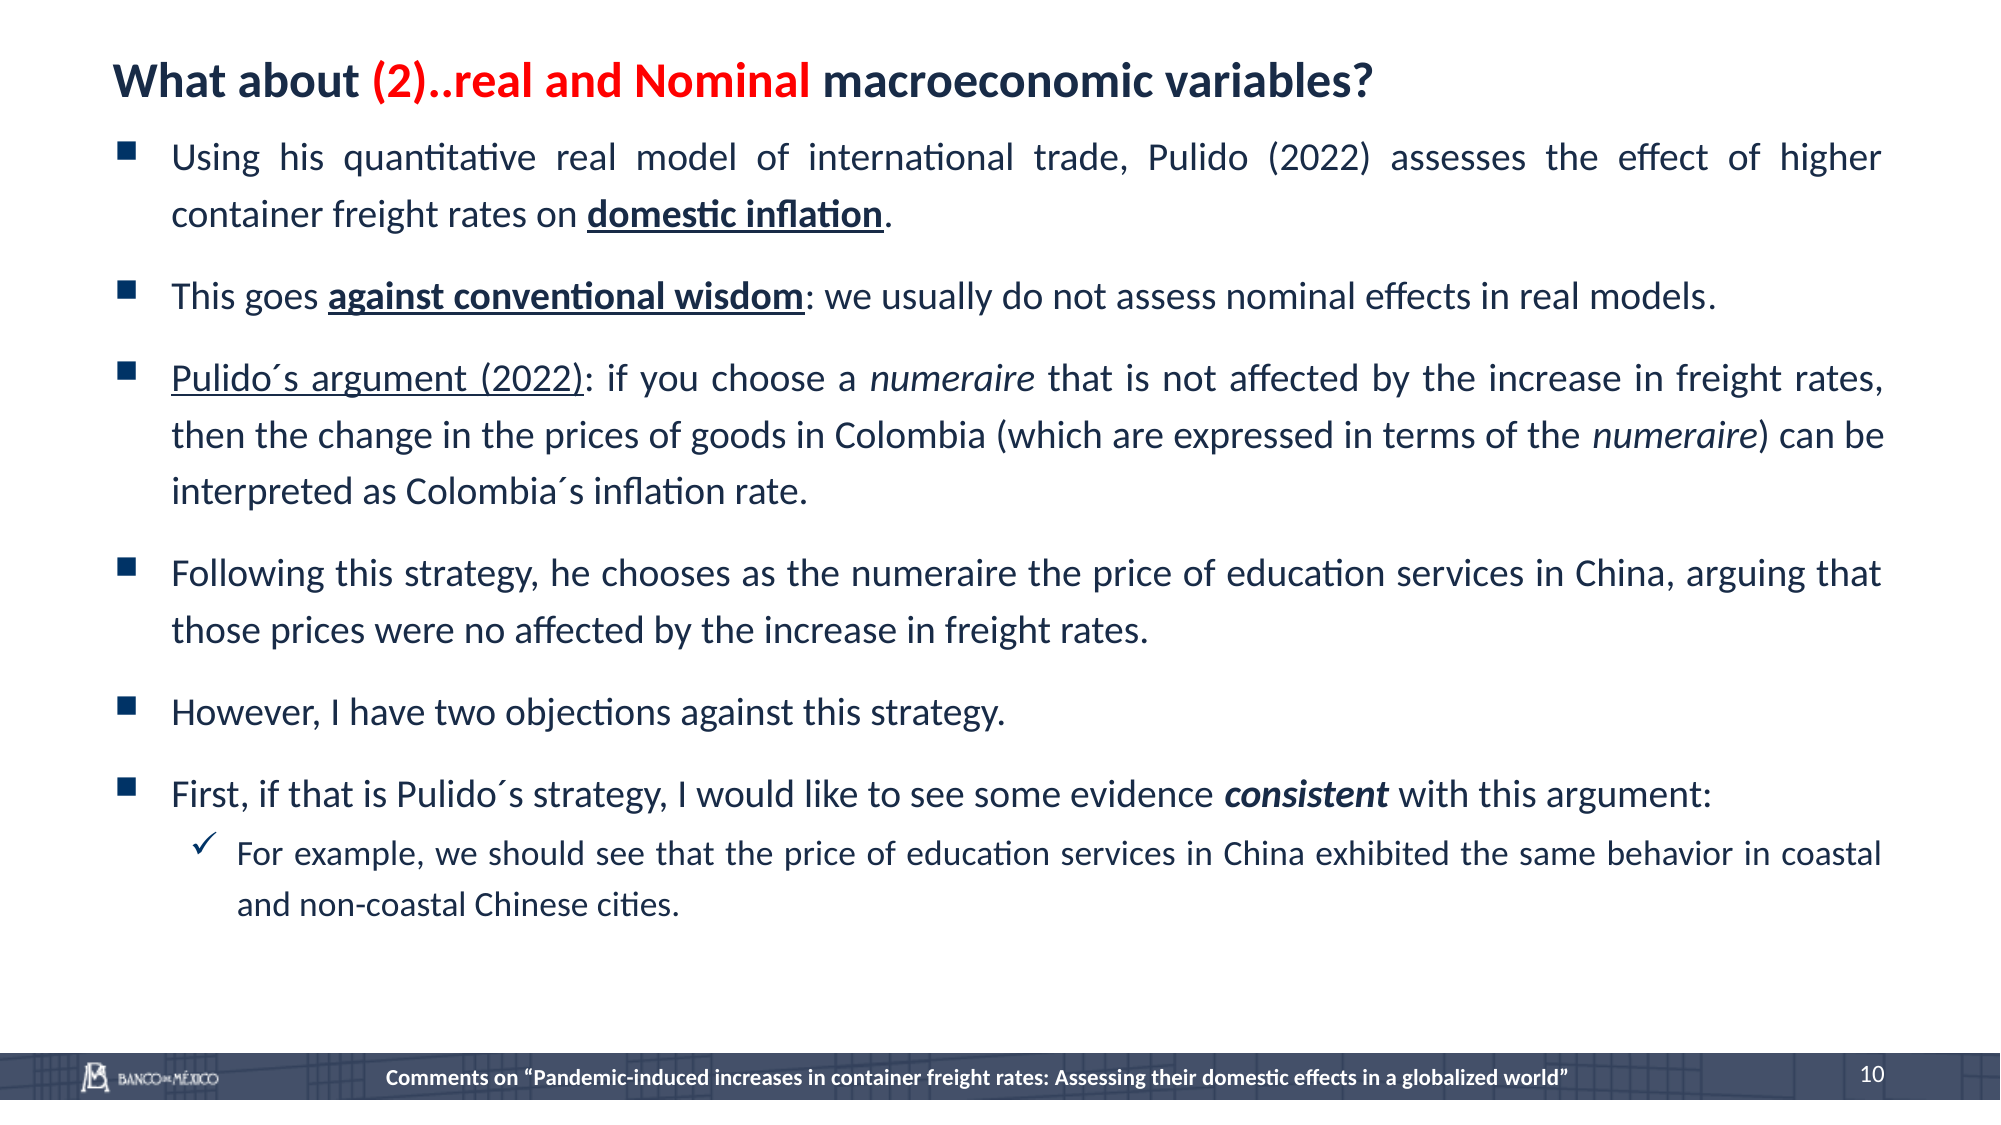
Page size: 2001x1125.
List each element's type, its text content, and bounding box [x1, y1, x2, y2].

picture [1900, 1053, 2000, 1100]
list Using his quantitative real model of international trade, Pulido (2022) assesses the effect of higher container freight rates on domestic inflation. This goes against conventional wisdom: we usually do not assess nominal effects in real models. Pulido´s argument (2022): if you choose a numeraire that is not affected by the increase in freight rates, then the change in the prices of goods in Colombia (which are expressed in terms of the numeraire) can be interpreted as Colombia´s inflation rate. Following this strategy, he chooses as the numeraire the price of education services in China, arguing that those prices were no affected by the increase in freight rates. However, I have two objections against this strategy. First, if that is Pulido´s strategy, I would like to see some evidence consistent with this argument: For example, we should see that the price of education services in China exhibited the same behavior in coastal and non-coastal Chinese cities. [99, 114, 1900, 1013]
slide_number 10 [1433, 1042, 1900, 1103]
footer Comments on “Pandemic-induced increases in container freight rates: Assessing their domestic effects in a globalized world” [241, 1046, 1716, 1107]
picture [0, 1053, 241, 1100]
title What about (2)..real and Nominal macroeconomic variables? [97, 18, 1898, 137]
